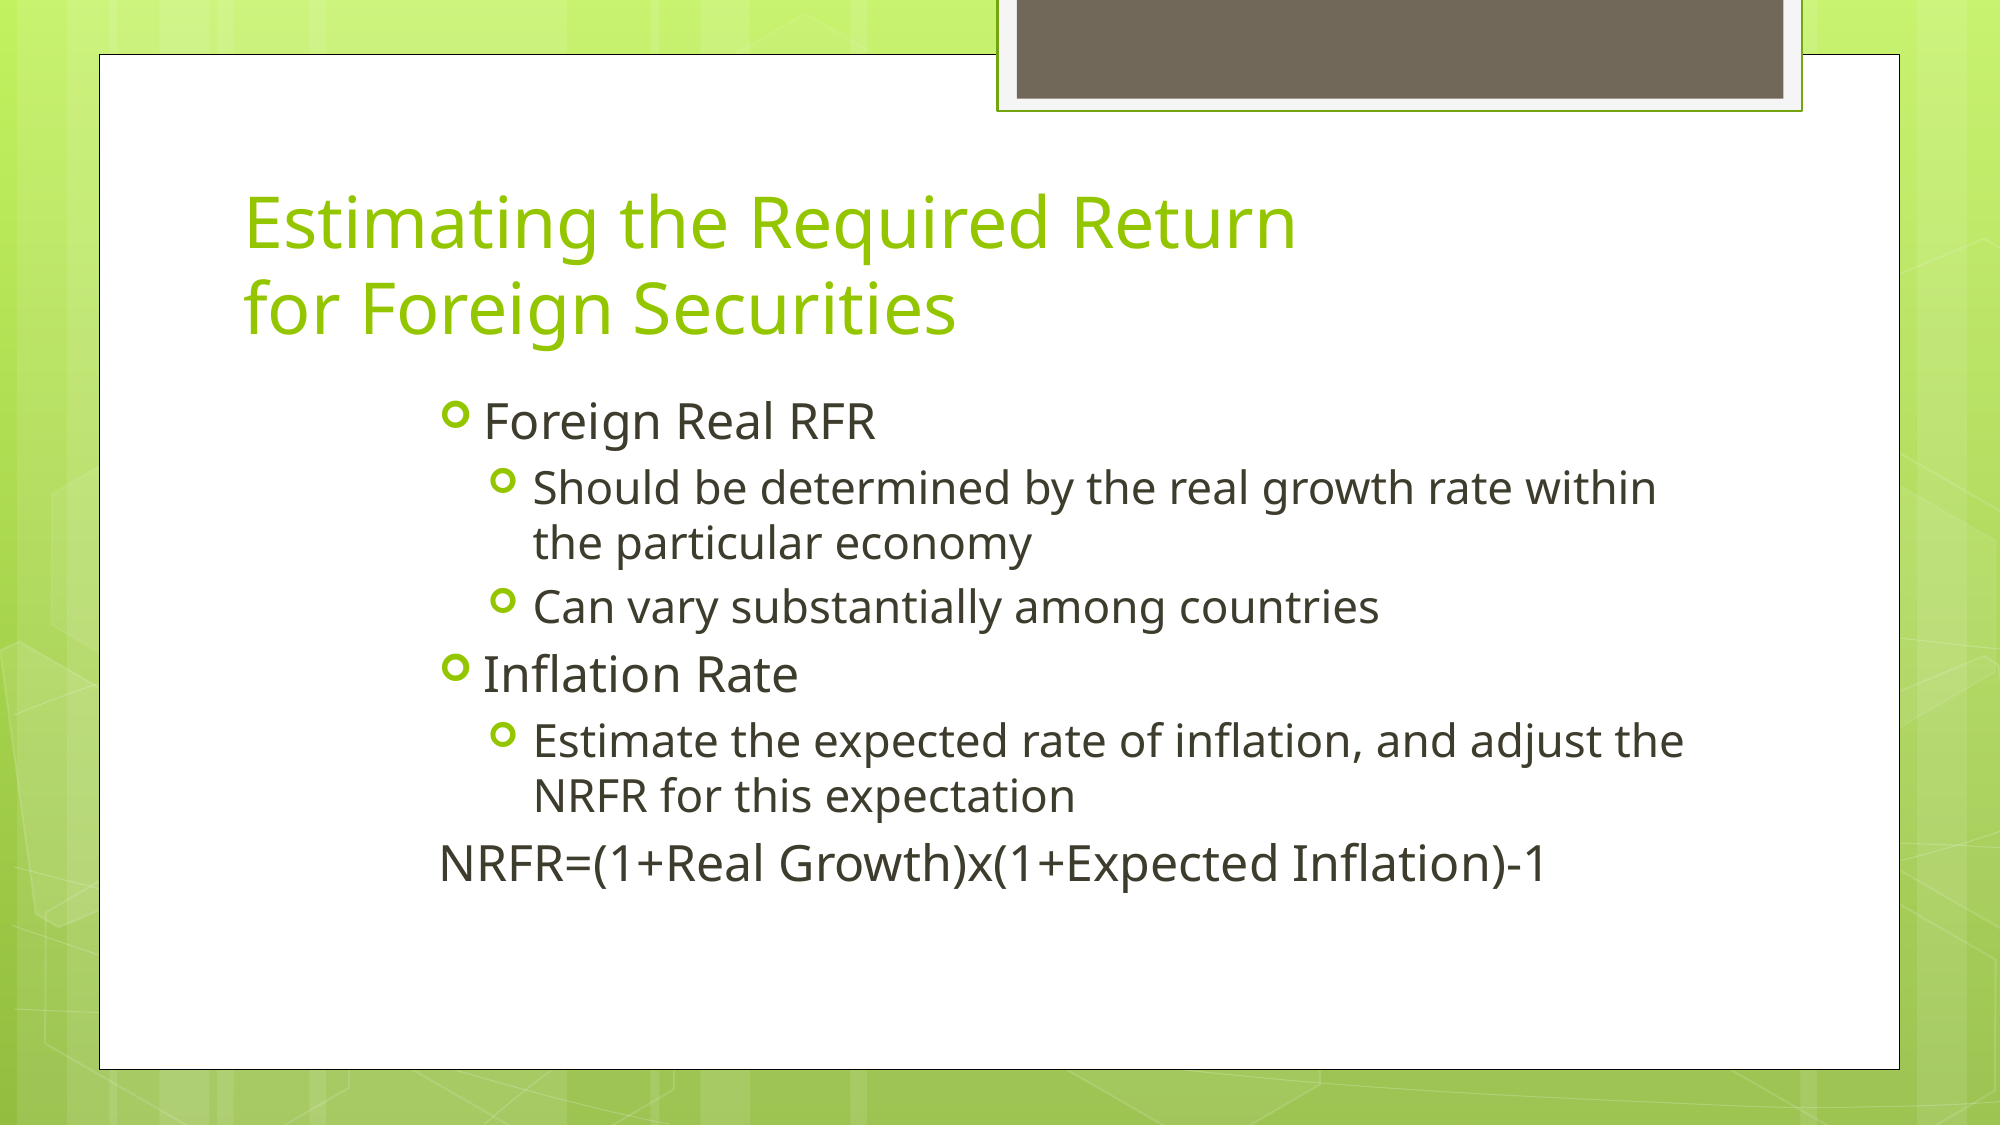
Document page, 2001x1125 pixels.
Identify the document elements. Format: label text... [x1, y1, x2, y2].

title Estimating the Required Return for Foreign Securities [228, 168, 1765, 357]
list Foreign Real RFR Should be determined by the real growth rate within the particular economy Can vary substantially among countries Inflation Rate Estimate the expected rate of inflation, and adjust the NRFR for this expectation NRFR=(1+Real Growth)x(1+Expected Inflation)-1 [412, 381, 1750, 975]
